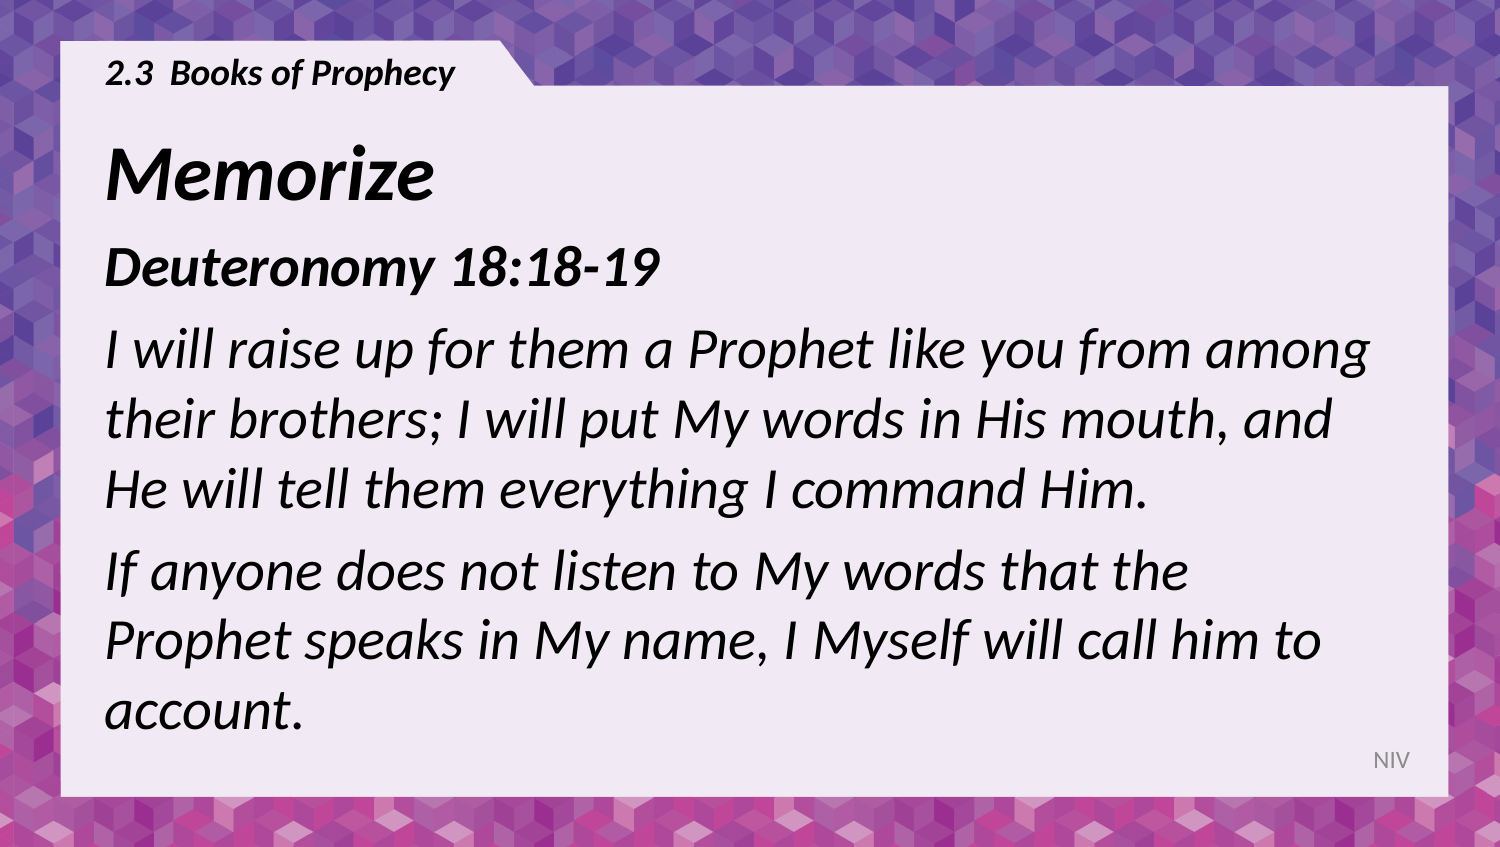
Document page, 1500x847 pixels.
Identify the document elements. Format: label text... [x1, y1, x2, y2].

picture [0, 0, 1500, 847]
title 2.3 Books of Prophecy [89, 33, 1420, 108]
list Memorize Deuteronomy 18:18-19 I will raise up for them a Prophet like you from among their brothers; I will put My words in His mouth, and He will tell them everything I command Him. If anyone does not listen to My words that the Prophet speaks in My name, I Myself will call him to account. [89, 141, 1403, 722]
footer NIV [950, 736, 1425, 782]
